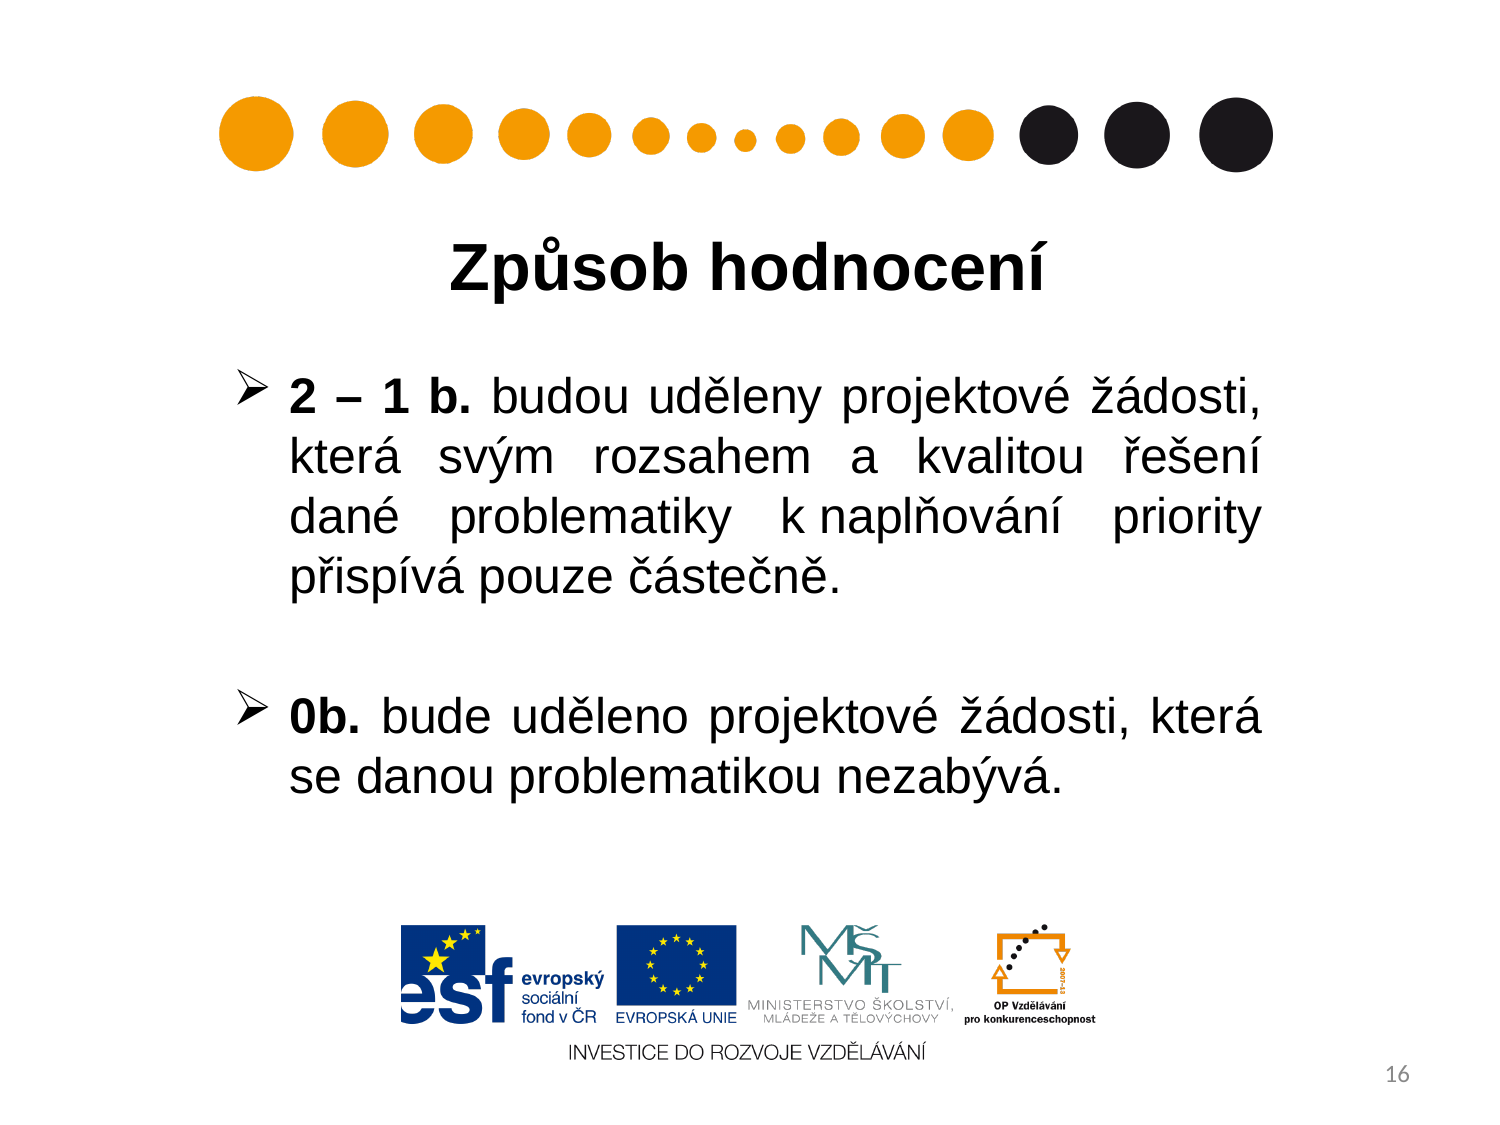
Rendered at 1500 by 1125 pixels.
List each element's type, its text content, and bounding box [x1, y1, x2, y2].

title Způsob hodnocení [217, 206, 1278, 321]
picture [215, 93, 1275, 176]
slide_number 16 [1074, 1042, 1425, 1103]
list 2 – 1 b. budou uděleny projektové žádosti, která svým rozsahem a kvalitou řešení dané problematiky k naplňování priority přispívá pouze částečně. 0b. bude uděleno projektové žádosti, která se danou problematikou nezabývá. [217, 356, 1278, 878]
picture [399, 922, 1100, 1061]
